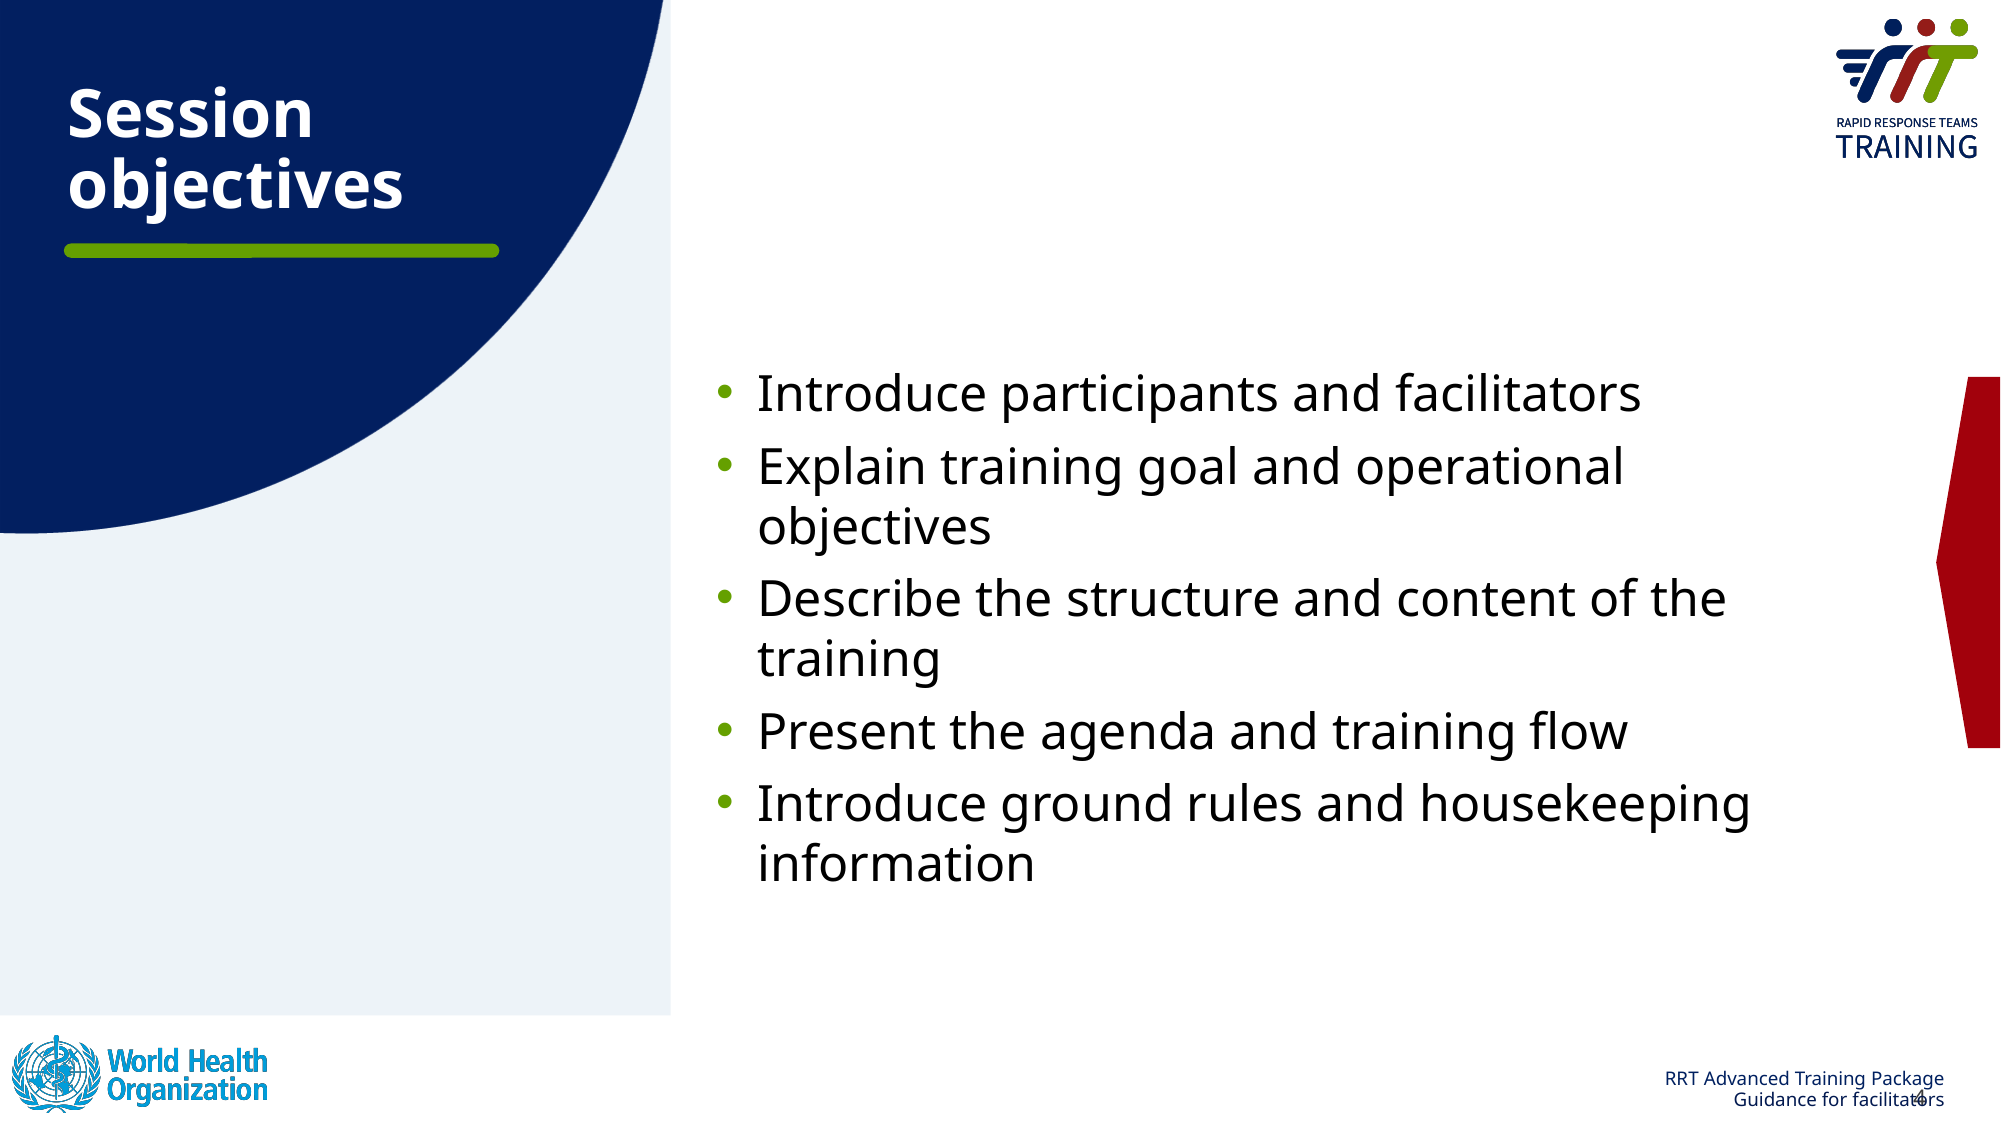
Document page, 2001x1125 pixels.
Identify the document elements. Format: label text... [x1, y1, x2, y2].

picture [46, 1056, 54, 1062]
picture [24, 1054, 36, 1087]
picture [0, 0, 670, 538]
picture [1835, 19, 1978, 167]
picture [59, 1035, 267, 1113]
picture [12, 1083, 48, 1113]
picture [50, 1108, 62, 1113]
text_box Introduce participants and facilitators Explain training goal and operational objectives Describe the structure and content of the training Present the agenda and training flow Introduce ground rules and housekeeping information [708, 354, 1865, 900]
picture [34, 1054, 43, 1078]
title Session objectives [67, 72, 604, 231]
picture [30, 1083, 37, 1091]
picture [71, 1053, 90, 1091]
picture [36, 1088, 78, 1105]
picture [22, 1062, 26, 1077]
picture [12, 1035, 54, 1068]
picture [40, 1062, 47, 1070]
